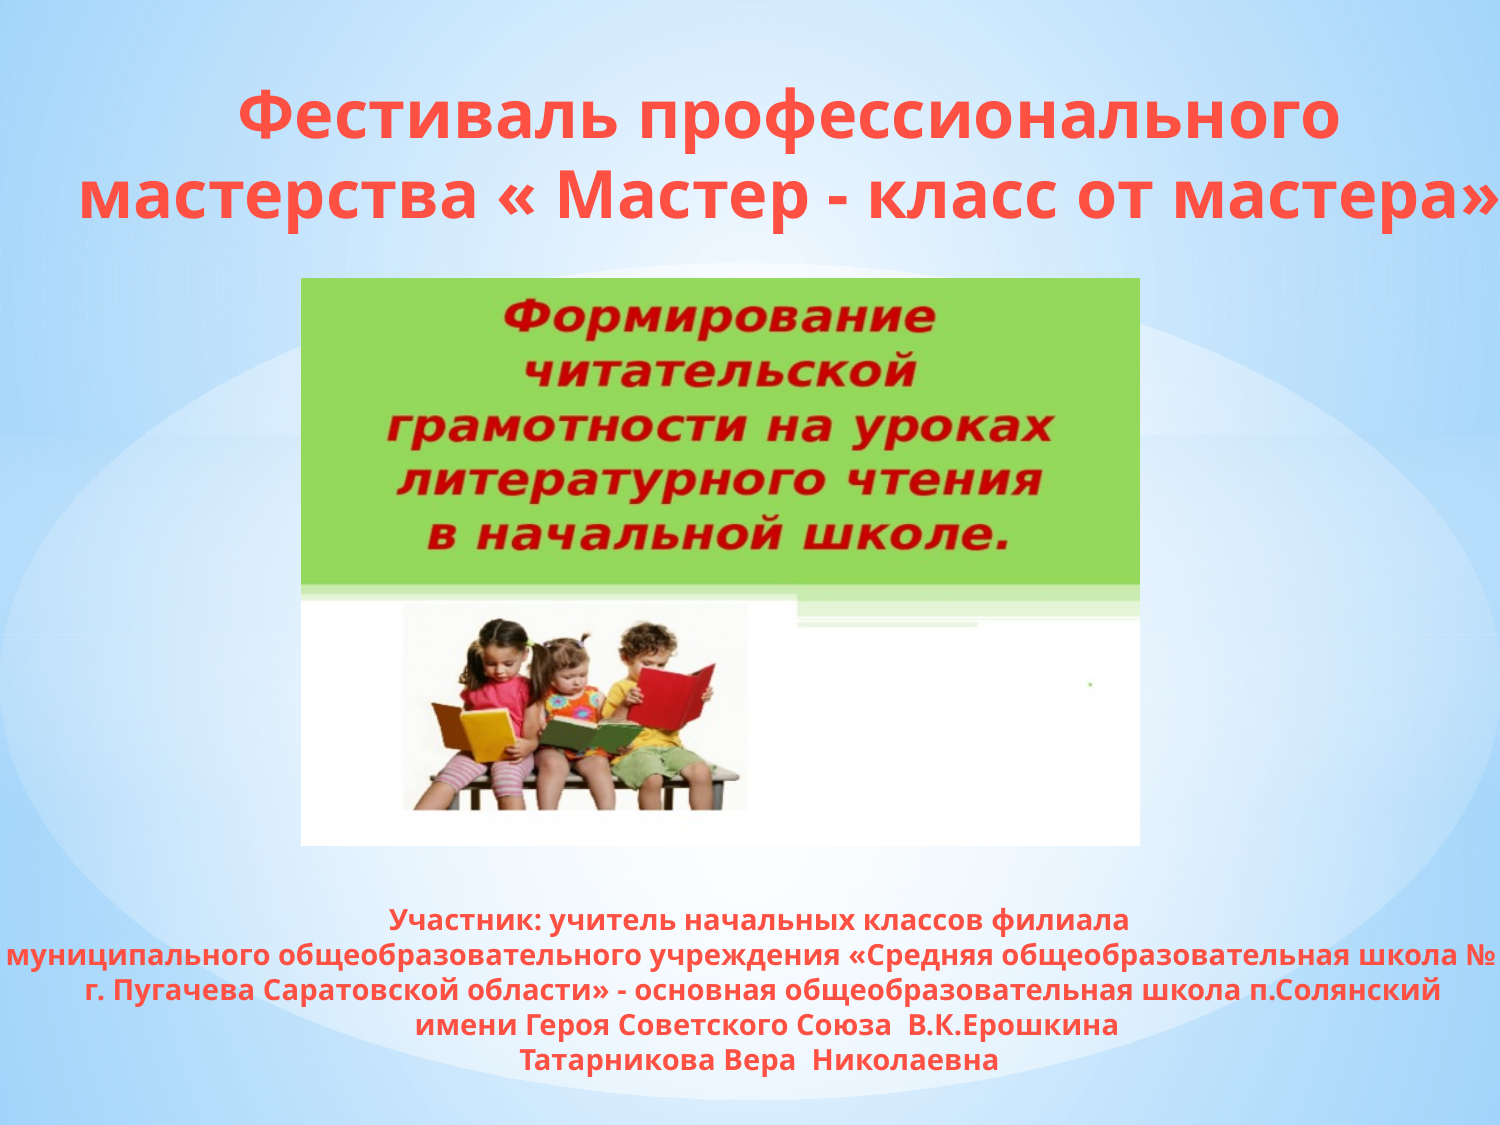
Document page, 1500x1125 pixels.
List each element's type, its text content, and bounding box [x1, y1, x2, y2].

text_box Фестиваль профессионального мастерства « Мастер - класс от мастера» [62, 64, 1500, 240]
text_box Участник: учитель начальных классов филиала муниципального общеобразовательного учреждения «Средняя общеобразовательная школа № 3 г. Пугачева Саратовской области» - основная общеобразовательная школа п.Солянский имени Героя Советского Союза В.К.Ерошкина Татарникова Вера Николаевна [0, 894, 1500, 1084]
picture [300, 278, 1140, 847]
